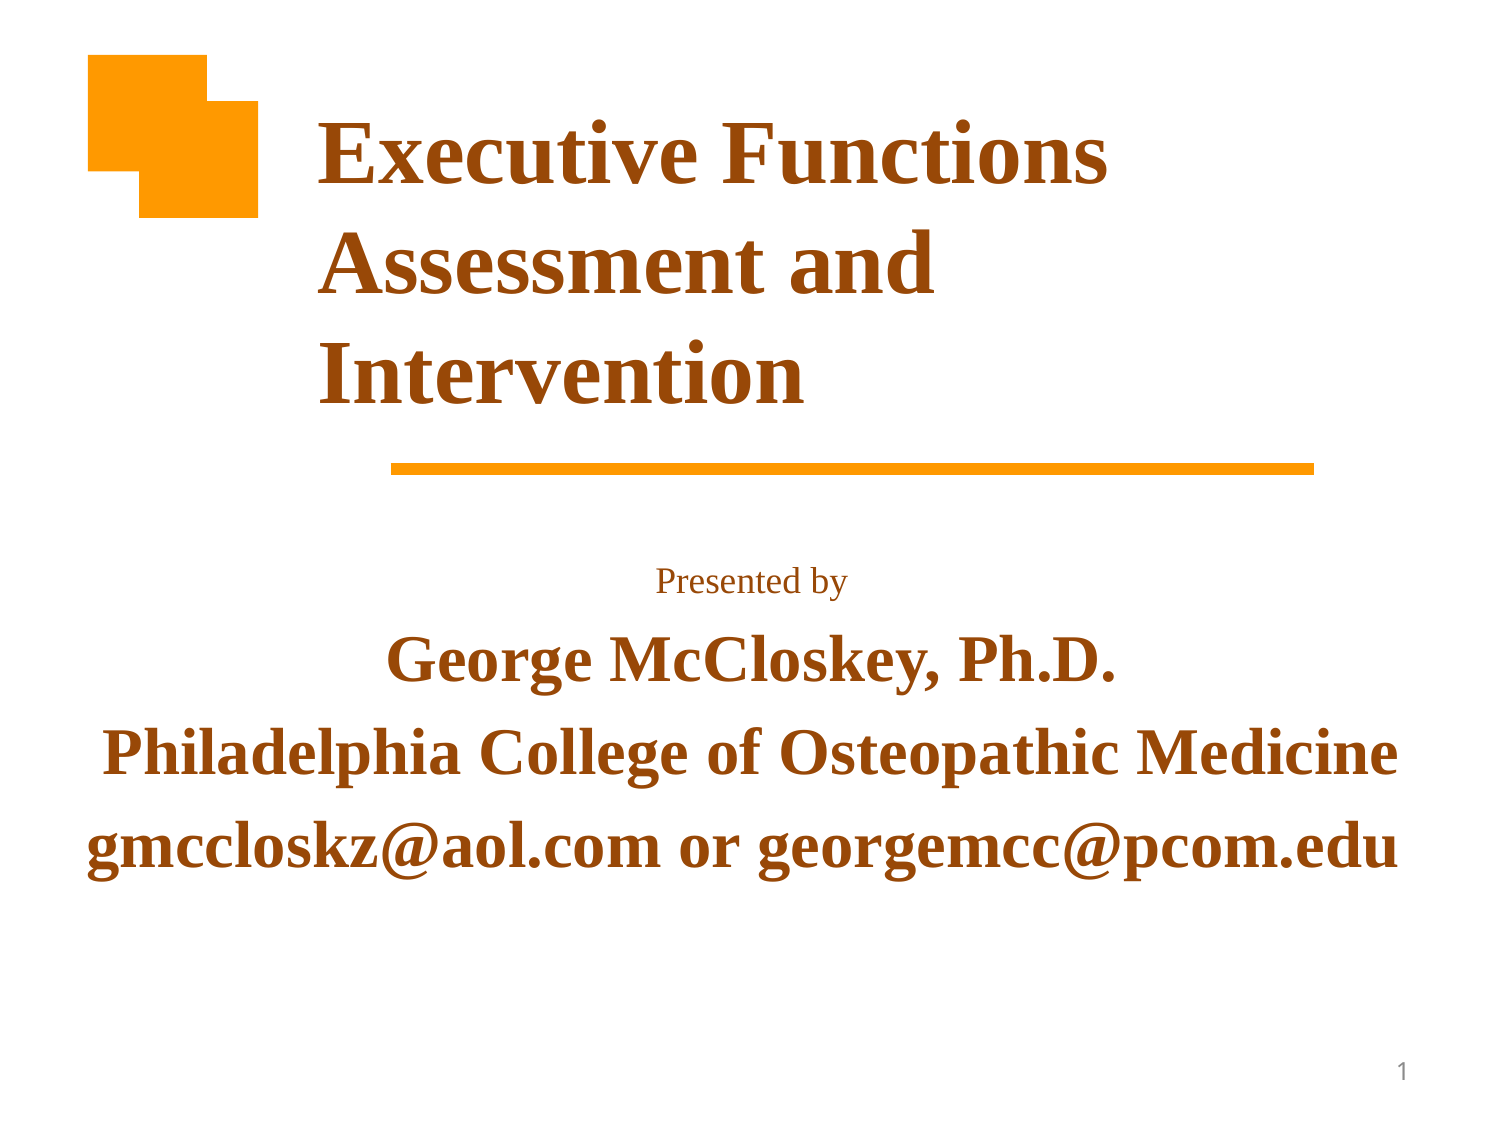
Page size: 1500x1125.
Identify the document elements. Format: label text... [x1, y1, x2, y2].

list Presented by George McCloskey, Ph.D. Philadelphia College of Osteopathic Medicine gmccloskz@aol.com or georgemcc@pcom.edu [55, 548, 1449, 913]
slide_number 1 [1074, 1042, 1425, 1103]
title Executive Functions Assessment and Intervention [301, 39, 1463, 474]
text_box [86, 53, 209, 174]
text_box [137, 99, 260, 220]
